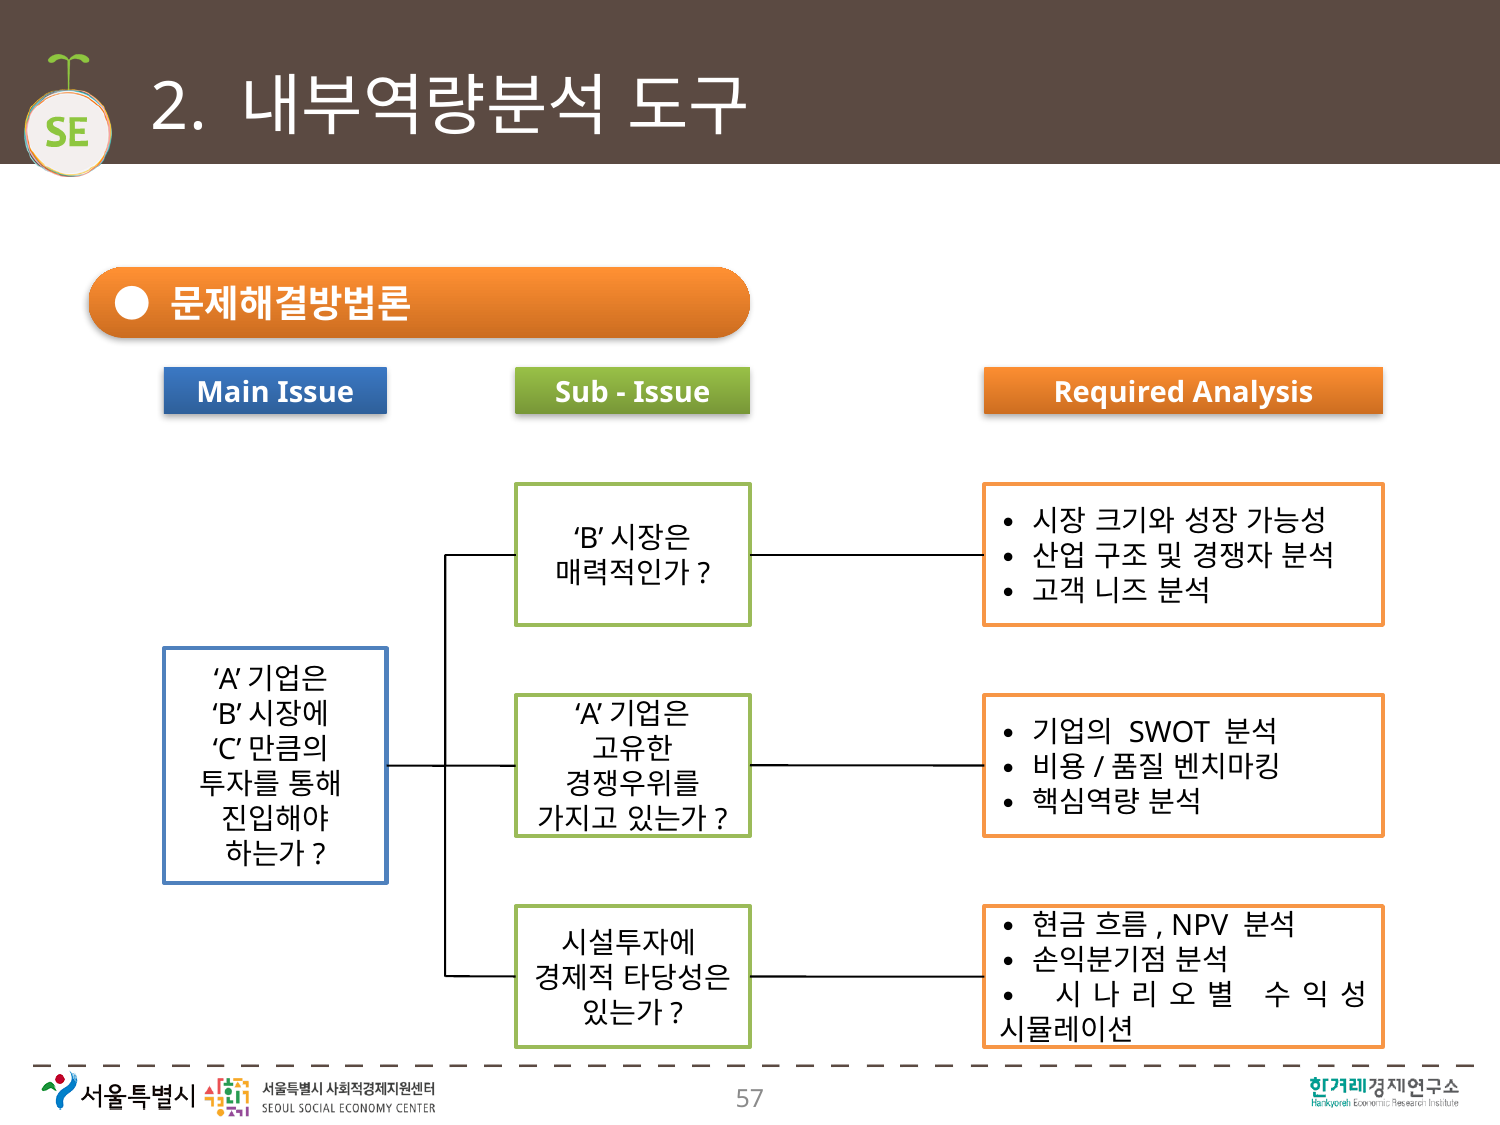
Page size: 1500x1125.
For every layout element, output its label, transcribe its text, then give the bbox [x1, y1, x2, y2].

text_box Main Issue [163, 367, 387, 414]
text_box 시설투자에 경제적 타당성은 있는가? [514, 904, 752, 1049]
picture [0, 0, 1500, 1125]
text_box ‘A’기업은 ‘B’시장에 ‘C’만큼의 투자를 통해 진입해야 하는가? [162, 646, 389, 885]
title 2. 내부역량분석 도구 [135, 45, 1463, 161]
text_box ∙ 현금 흐름, NPV 분석 ∙ 손익분기점 분석 ∙ 시나리오별 수익성 시뮬레이션 [982, 904, 1385, 1049]
slide_number 57 [696, 1069, 804, 1125]
table_cell [514, 766, 650, 773]
text_box ‘A’기업은 고유한 경쟁우위를 가지고 있는가? [514, 693, 752, 838]
text_box ∙ 시장 크기와 성장 가능성 ∙ 산업 구조 및 경쟁자 분석 ∙ 고객 니즈 분석 [982, 482, 1385, 627]
text_box Sub - Issue [515, 367, 750, 414]
text_box ∙ 기업의 SWOT 분석 ∙ 비용/품질 벤치마킹 ∙ 핵심역량 분석 [982, 693, 1385, 838]
table_cell [238, 766, 389, 773]
text_box Required Analysis [984, 367, 1383, 414]
text_box ● 문제해결방법론 [88, 267, 751, 338]
text_box ‘B’시장은 매력적인가? [514, 482, 752, 627]
